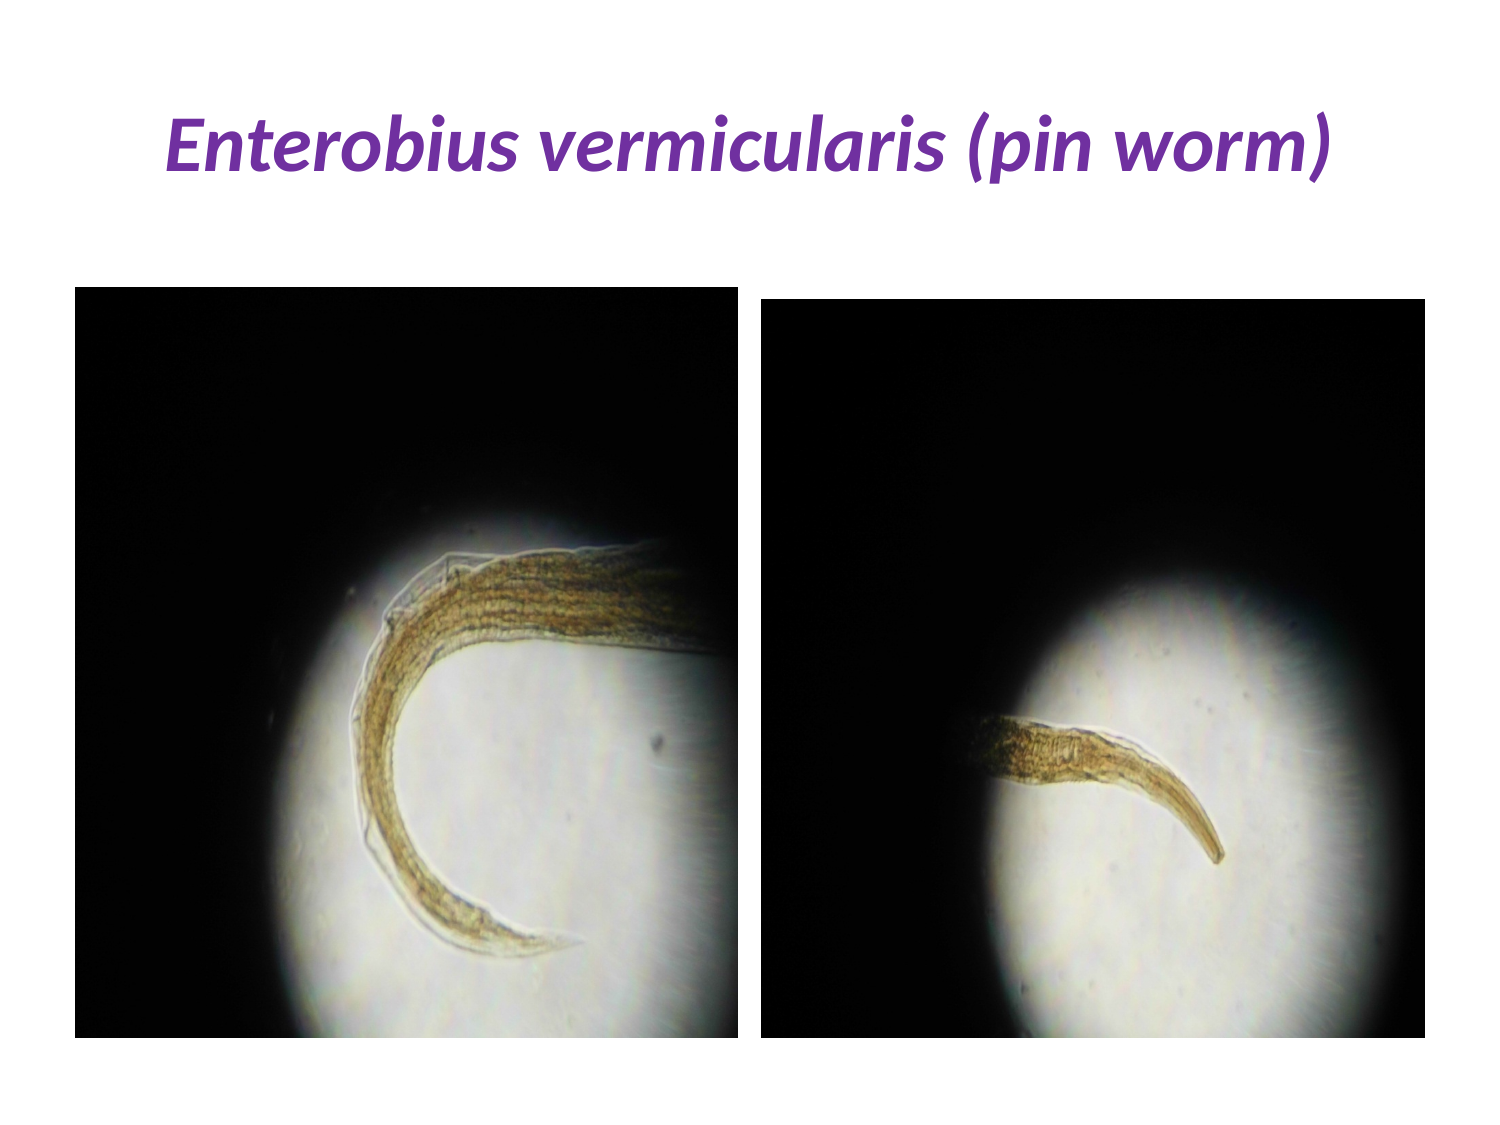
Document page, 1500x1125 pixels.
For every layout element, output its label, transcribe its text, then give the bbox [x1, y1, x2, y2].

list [761, 299, 1426, 1038]
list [74, 287, 738, 1038]
title Enterobius vermicularis (pin worm) [75, 45, 1425, 233]
